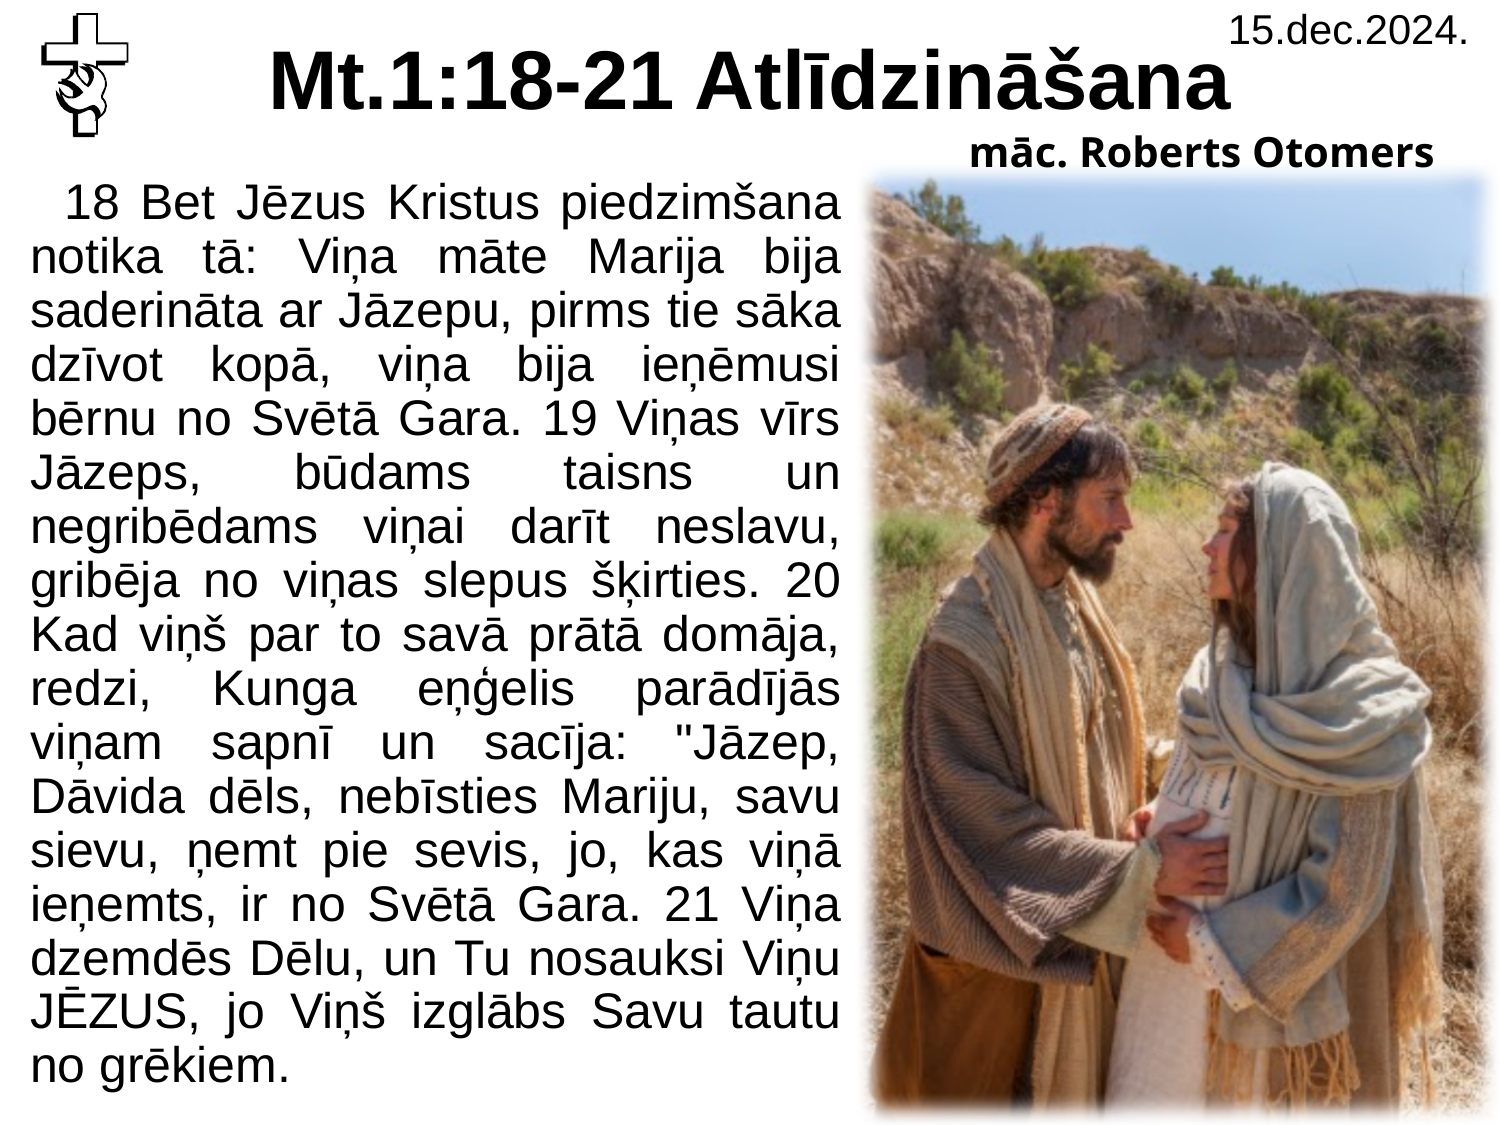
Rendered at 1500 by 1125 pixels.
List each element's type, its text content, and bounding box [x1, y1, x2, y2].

text_box 15.dec.2024. [1213, 0, 1485, 61]
text_box māc. Roberts Otomers [903, 118, 1500, 160]
text_box [53, 145, 903, 239]
text_box Mt.1:18-21 Atlīdzināšana [0, 7, 1500, 145]
list 18 Bet Jēzus Kristus piedzimšana notika tā: Viņa māte Marija bija saderināta ar Jāzepu, pirms tie sāka dzīvot kopā, viņa bija ieņēmusi bērnu no Svētā Gara. 19 Viņas vīrs Jāzeps, būdams taisns un negribēdams viņai darīt neslavu, gribēja no viņas slepus šķirties. 20 Kad viņš par to savā prātā domāja, redzi, Kunga eņģelis parādījās viņam sapnī un sacīja: "Jāzep, Dāvida dēls, nebīsties Mariju, savu sievu, ņemt pie sevis, jo, kas viņā ieņemts, ir no Svētā Gara. 21 Viņa dzemdēs Dēlu, un Tu nosauksi Viņu JĒZUS, jo Viņš izglābs Savu tautu no grēkiem. [0, 168, 850, 1125]
picture [41, 12, 129, 138]
picture [855, 160, 1500, 1125]
